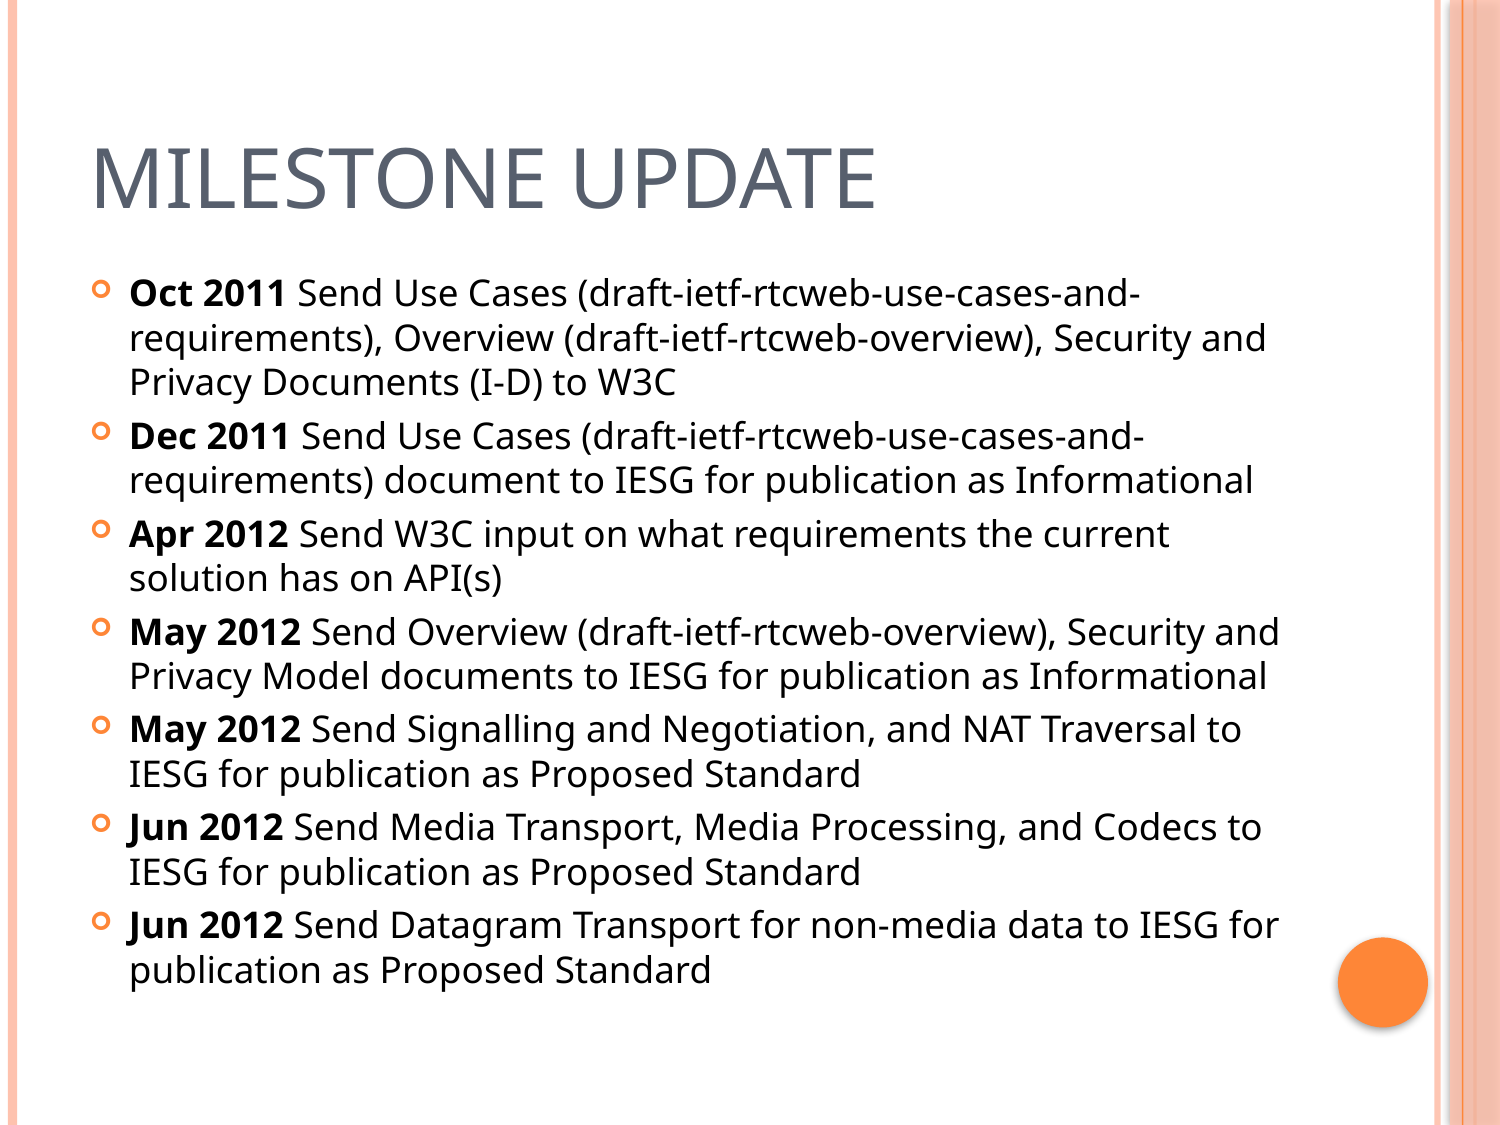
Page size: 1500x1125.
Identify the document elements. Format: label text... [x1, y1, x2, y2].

title Milestone Update [75, 45, 1300, 233]
list Oct 2011 Send Use Cases (draft-ietf-rtcweb-use-cases-and-requirements), Overview (draft-ietf-rtcweb-overview), Security and Privacy Documents (I-D) to W3C Dec 2011 Send Use Cases (draft-ietf-rtcweb-use-cases-and-requirements) document to IESG for publication as Informational Apr 2012 Send W3C input on what requirements the current solution has on API(s) May 2012 Send Overview (draft-ietf-rtcweb-overview), Security and Privacy Model documents to IESG for publication as Informational May 2012 Send Signalling and Negotiation, and NAT Traversal to IESG for publication as Proposed Standard Jun 2012 Send Media Transport, Media Processing, and Codecs to IESG for publication as Proposed Standard Jun 2012 Send Datagram Transport for non-media data to IESG for publication as Proposed Standard [75, 262, 1300, 1062]
